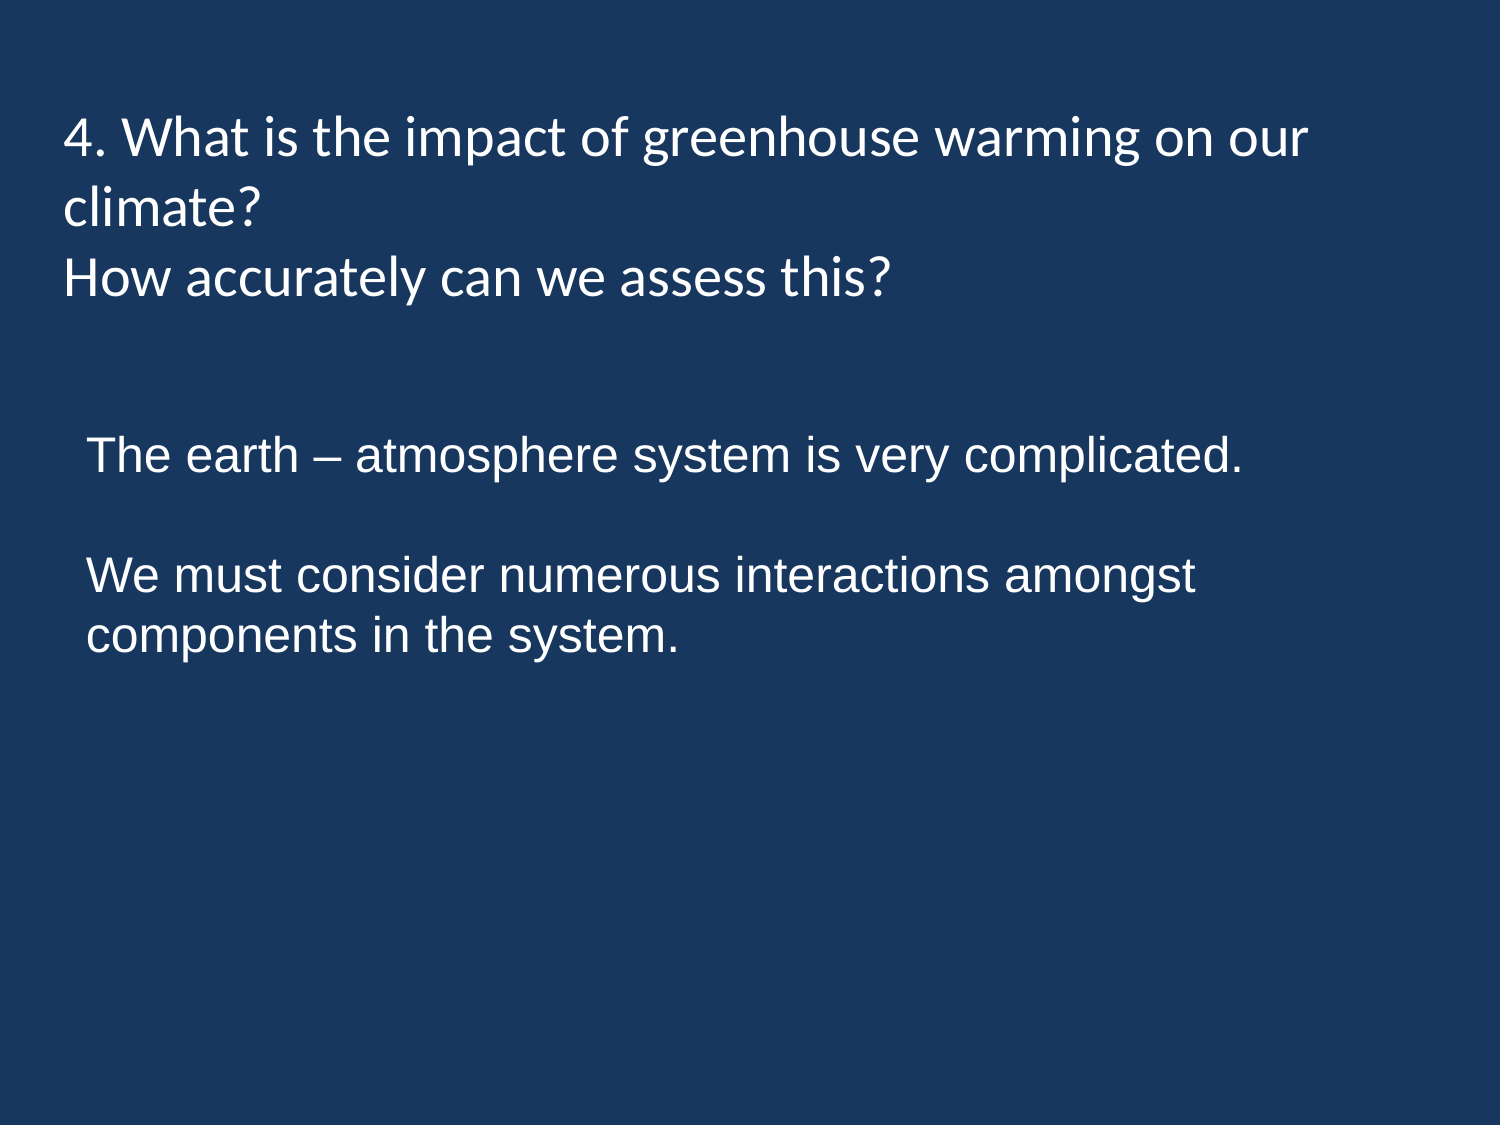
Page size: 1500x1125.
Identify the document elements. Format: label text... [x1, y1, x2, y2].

text_box The earth – atmosphere system is very complicated. We must consider numerous interactions amongst components in the system. [71, 415, 1393, 670]
text_box 4. What is the impact of greenhouse warming on our climate? How accurately can we assess this? [48, 90, 1500, 316]
